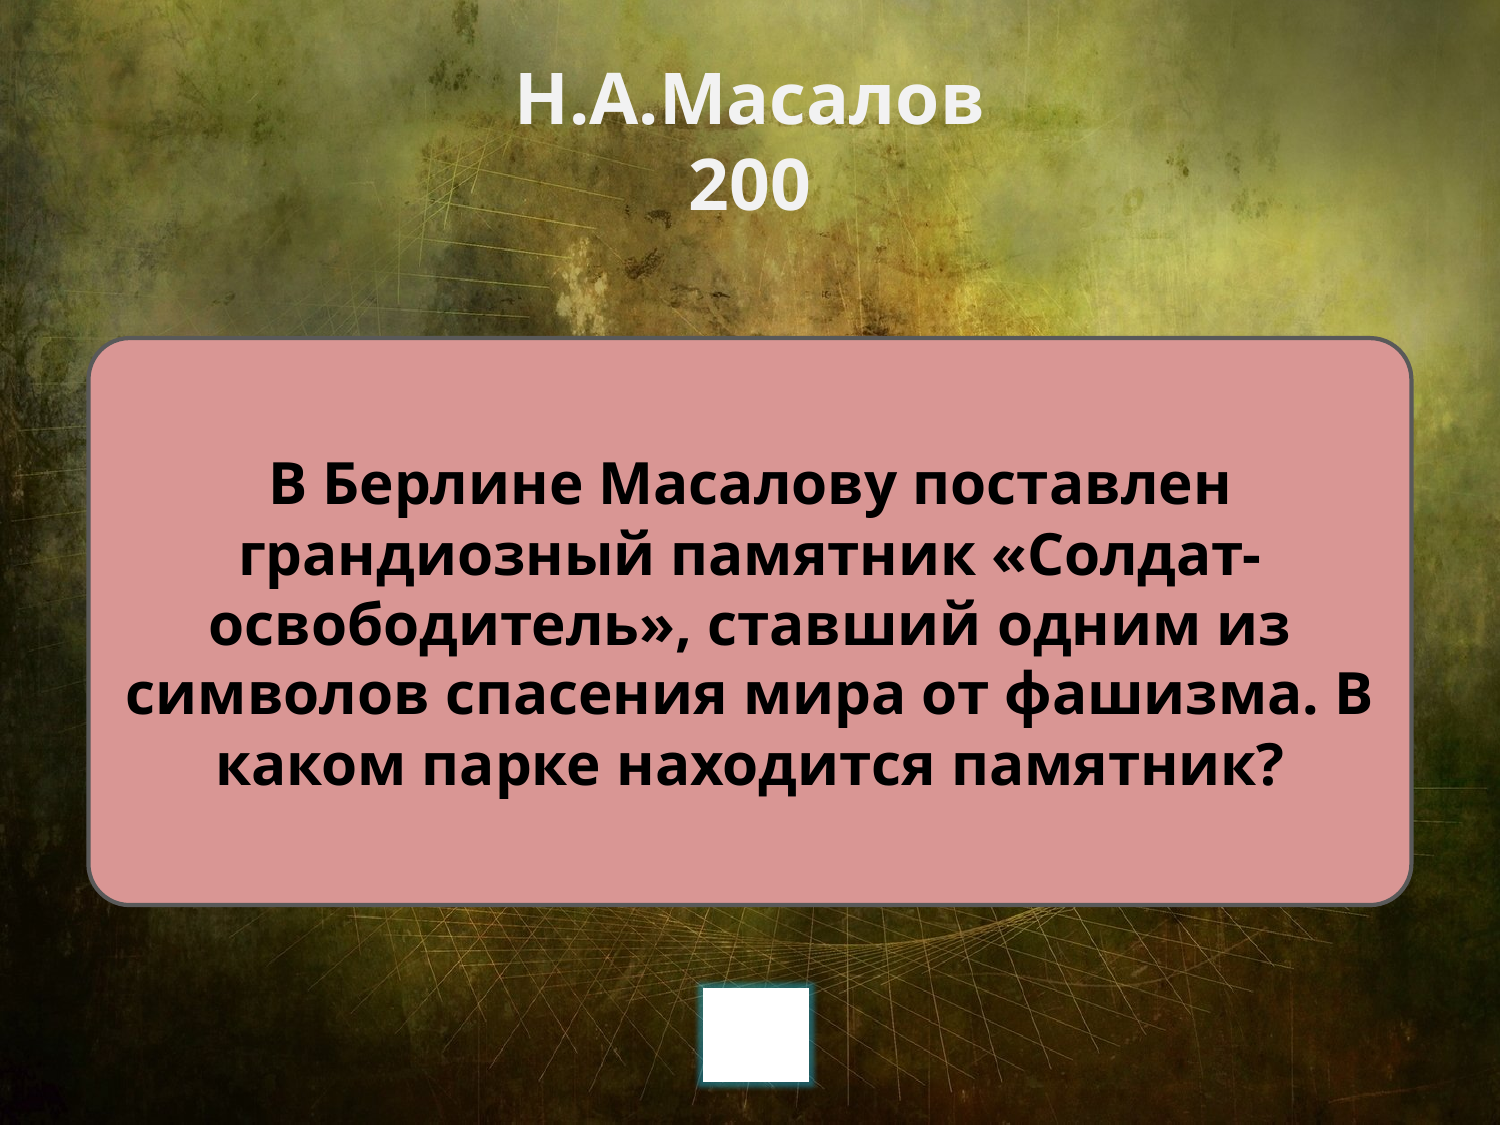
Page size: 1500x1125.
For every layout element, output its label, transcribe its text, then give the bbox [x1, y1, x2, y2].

title Н.А.Масалов 200 [75, 45, 1425, 233]
text_box В Берлине Масалову поставлен грандиозный памятник «Солдат-освободитель», ставший одним из символов спасения мира от фашизма. В каком парке находится памятник? [86, 335, 1414, 908]
picture [0, 0, 1500, 1125]
text_box [701, 986, 811, 1084]
